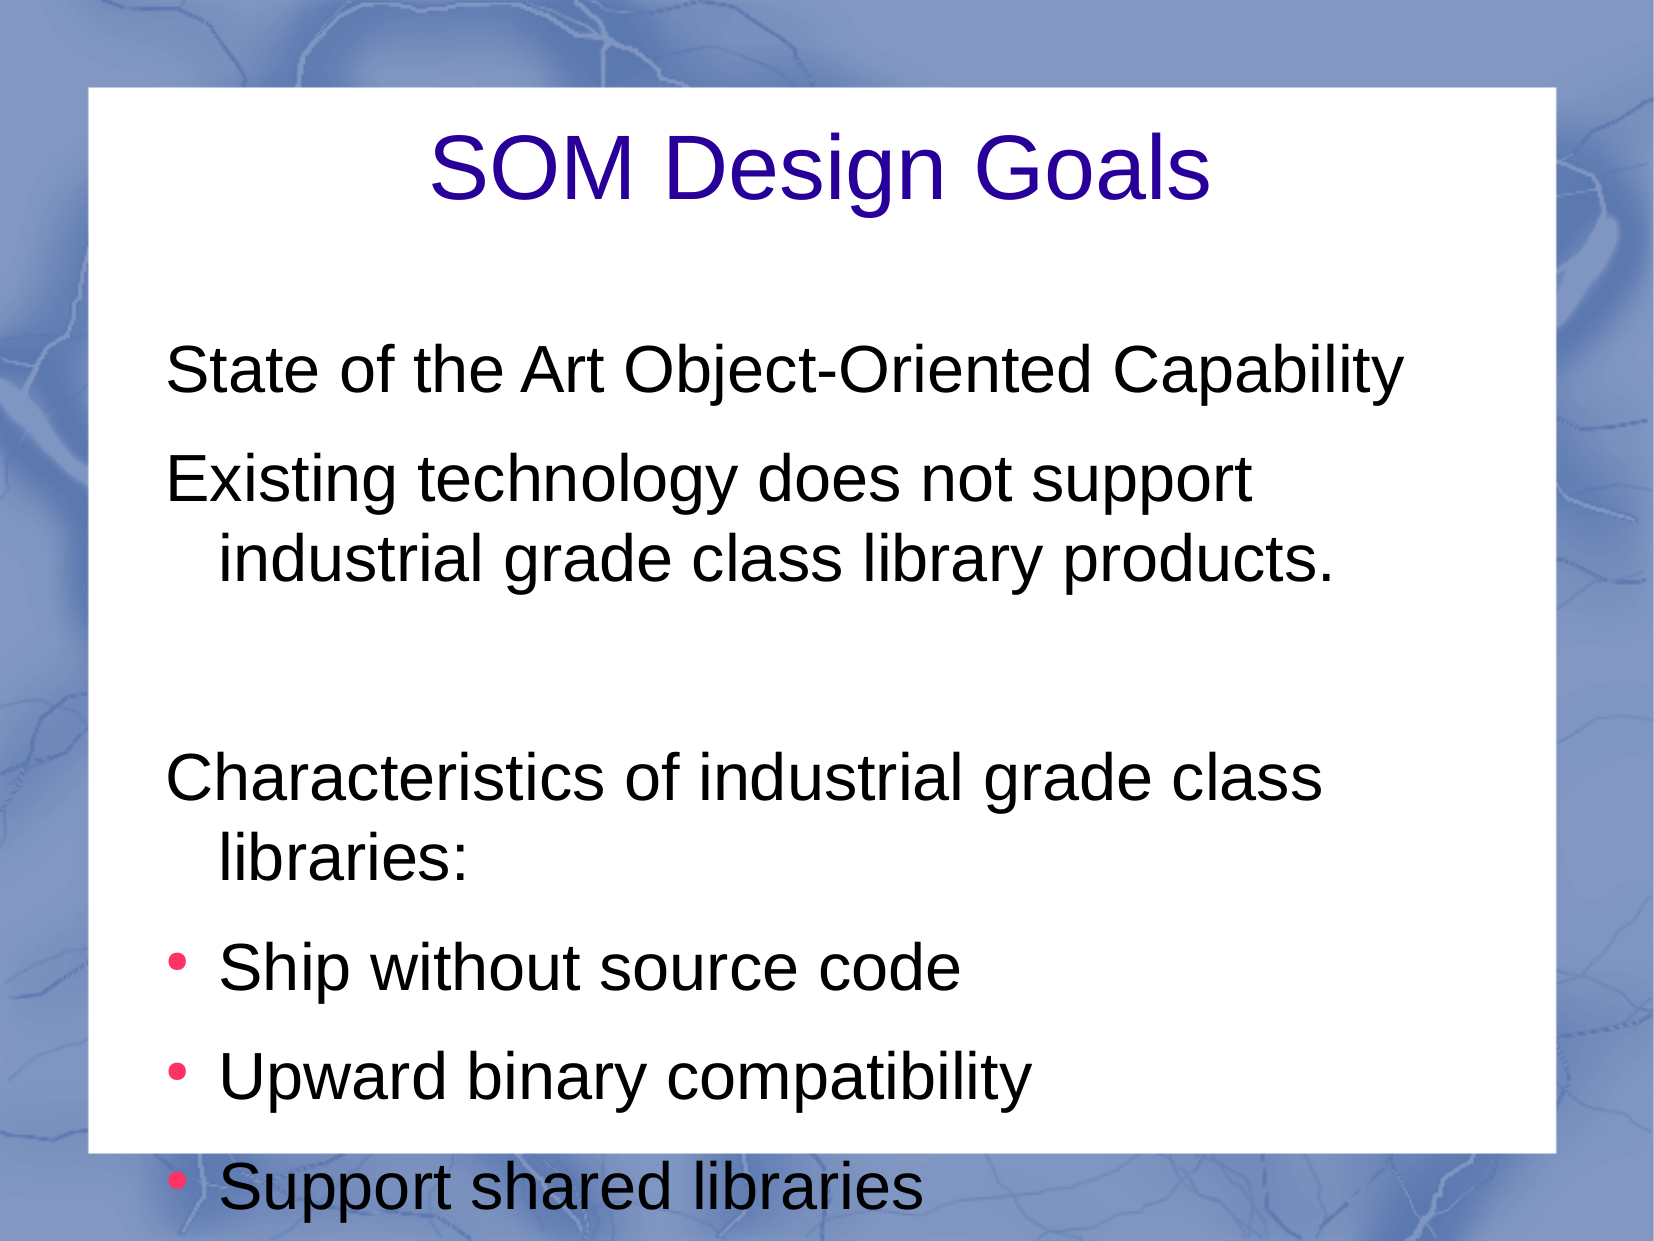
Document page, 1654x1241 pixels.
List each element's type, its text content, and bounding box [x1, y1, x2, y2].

list State of the Art Object-Oriented Capability Existing technology does not support industrial grade class library products. Characteristics of industrial grade class libraries: Ship without source code Upward binary compatibility Support shared libraries [147, 325, 1506, 1223]
picture [0, 0, 1654, 1241]
title SOM Design Goals [76, 59, 1565, 267]
